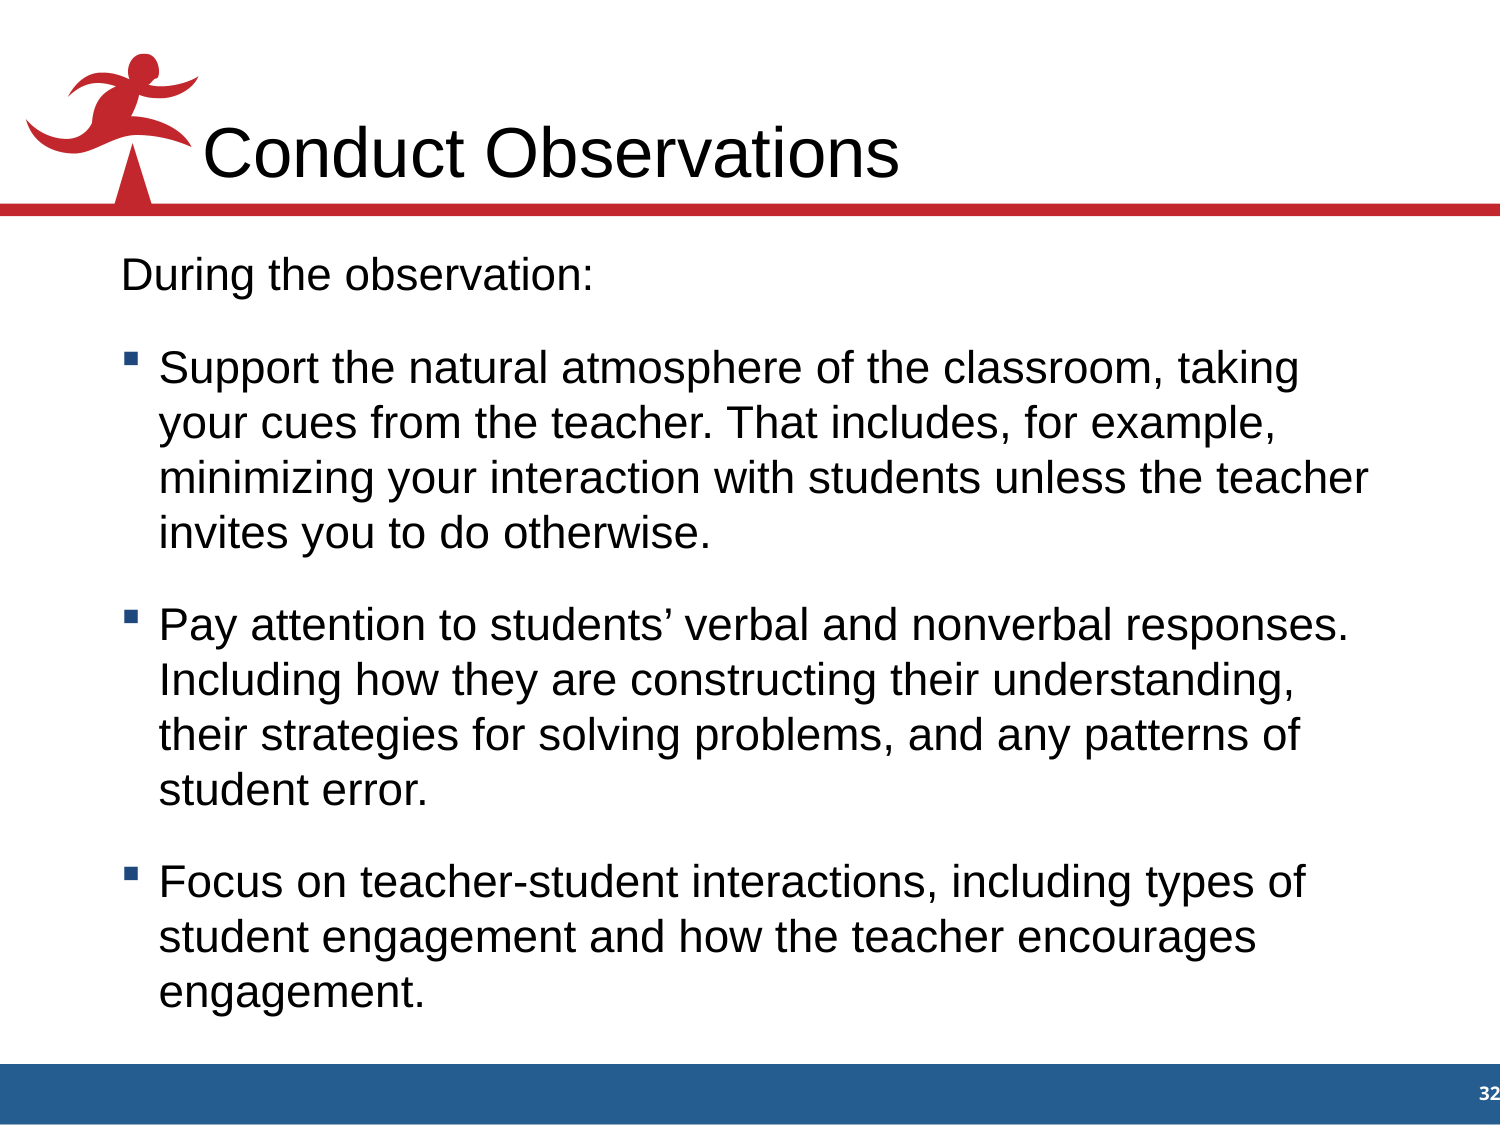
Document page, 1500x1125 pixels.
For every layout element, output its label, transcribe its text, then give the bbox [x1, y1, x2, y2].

picture [0, 0, 1500, 1125]
list During the observation: Support the natural atmosphere of the classroom, taking your cues from the teacher. That includes, for example, minimizing your interaction with students unless the teacher invites you to do otherwise. Pay attention to students’ verbal and nonverbal responses. Including how they are constructing their understanding, their strategies for solving problems, and any patterns of student error. Focus on teacher-student interactions, including types of student engagement and how the teacher encourages engagement. [87, 237, 1398, 1038]
title Conduct Observations [187, 50, 1498, 200]
